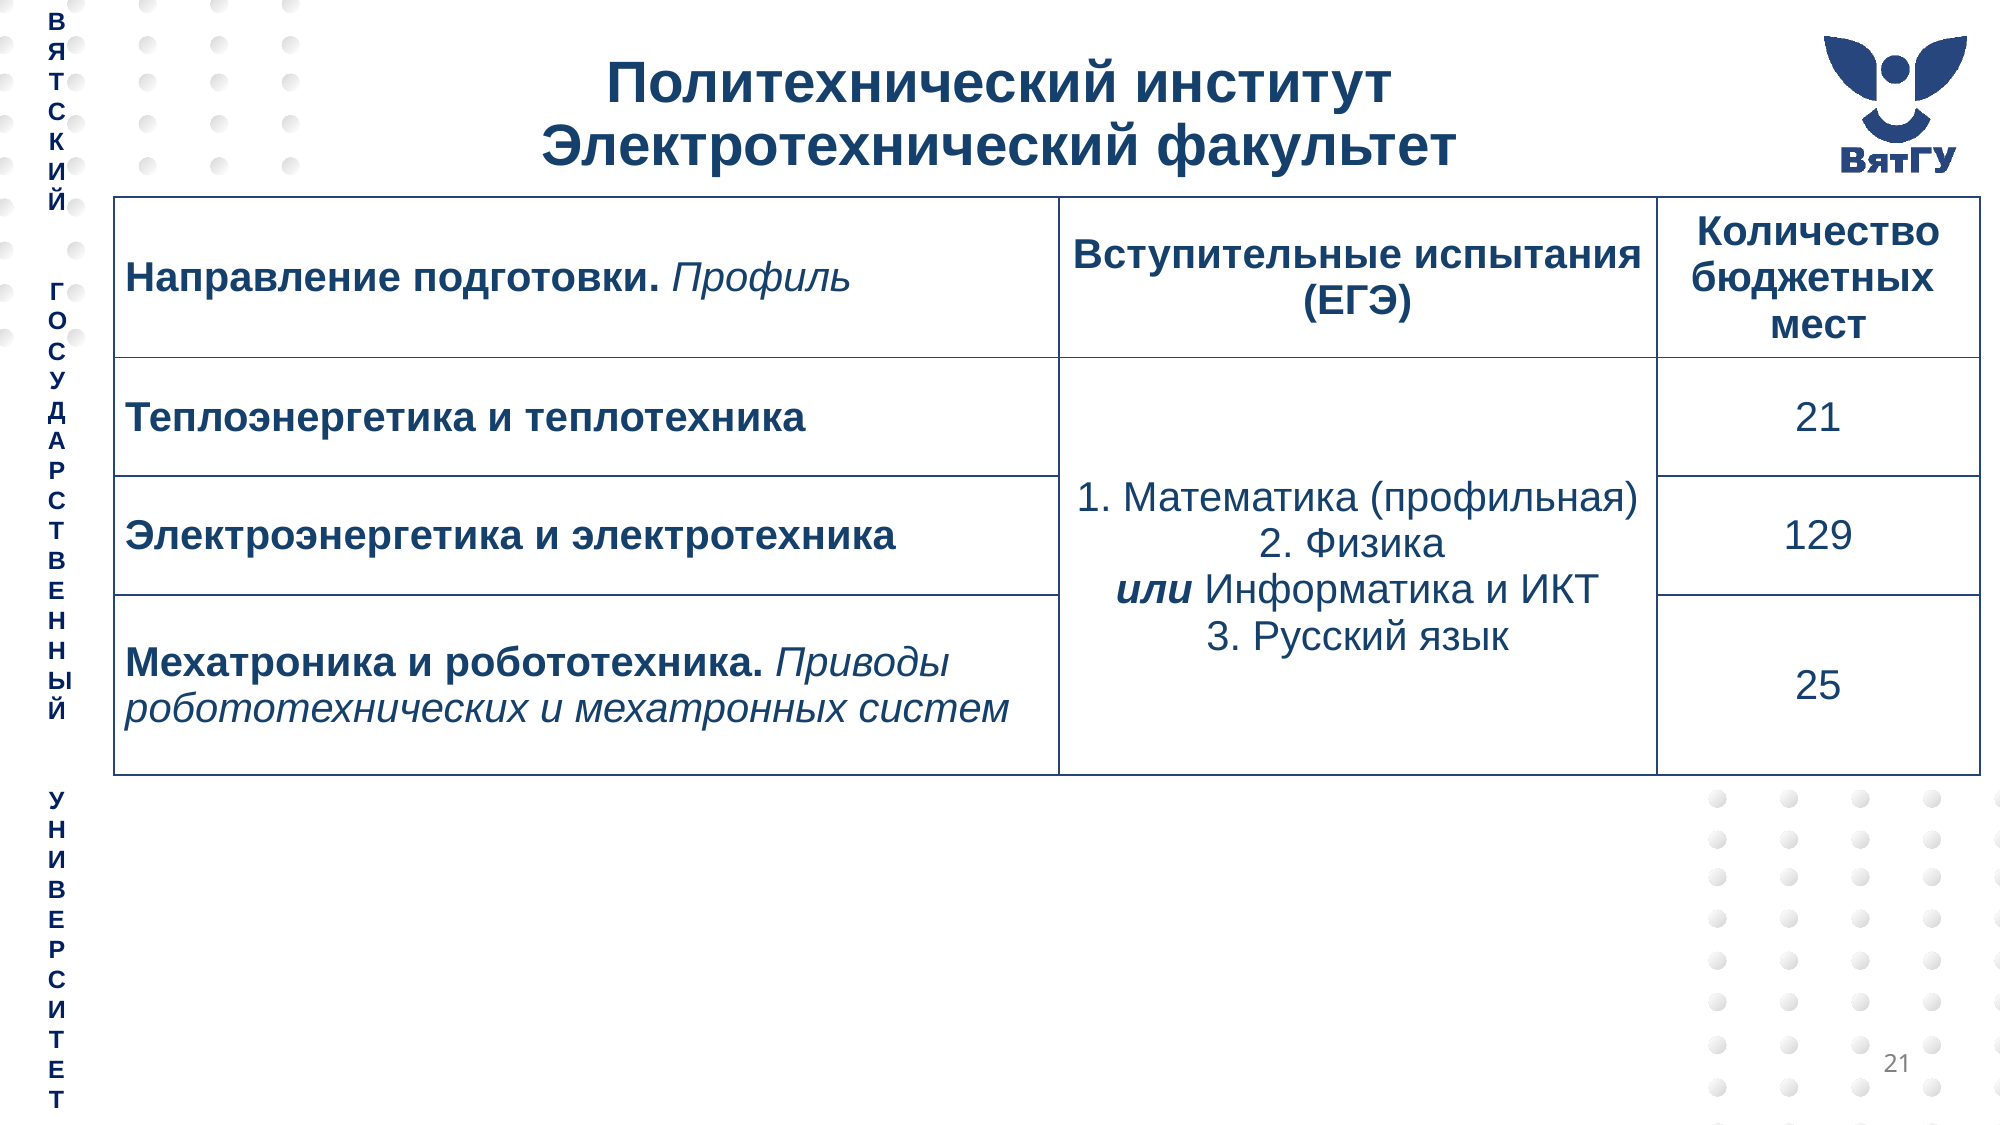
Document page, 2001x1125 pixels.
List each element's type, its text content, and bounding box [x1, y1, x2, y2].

table_cell 25 [1658, 596, 1979, 774]
title Политехнический институт Электротехнический факультет [114, 33, 1886, 196]
slide_number 21 [1815, 1035, 1981, 1095]
table_cell 1. Математика (профильная) 2. Физика или Информатика и ИКТ 3. Русский язык [1060, 358, 1656, 774]
picture [1886, 36, 1967, 173]
table_cell Мехатроника и робототехника. Приводы робототехнических и мехатронных систем [115, 596, 1058, 774]
table_header Количество бюджетных мест [1658, 198, 1979, 357]
table_header Вступительные испытания (ЕГЭ) [1060, 198, 1656, 357]
table_cell Электроэнергетика и электротехника [115, 477, 1058, 594]
table_header Направление подготовки. Профиль [115, 198, 1058, 357]
table_cell 129 [1658, 477, 1979, 594]
table_cell Теплоэнергетика и теплотехника [115, 358, 1058, 475]
table_cell 21 [1658, 358, 1979, 475]
